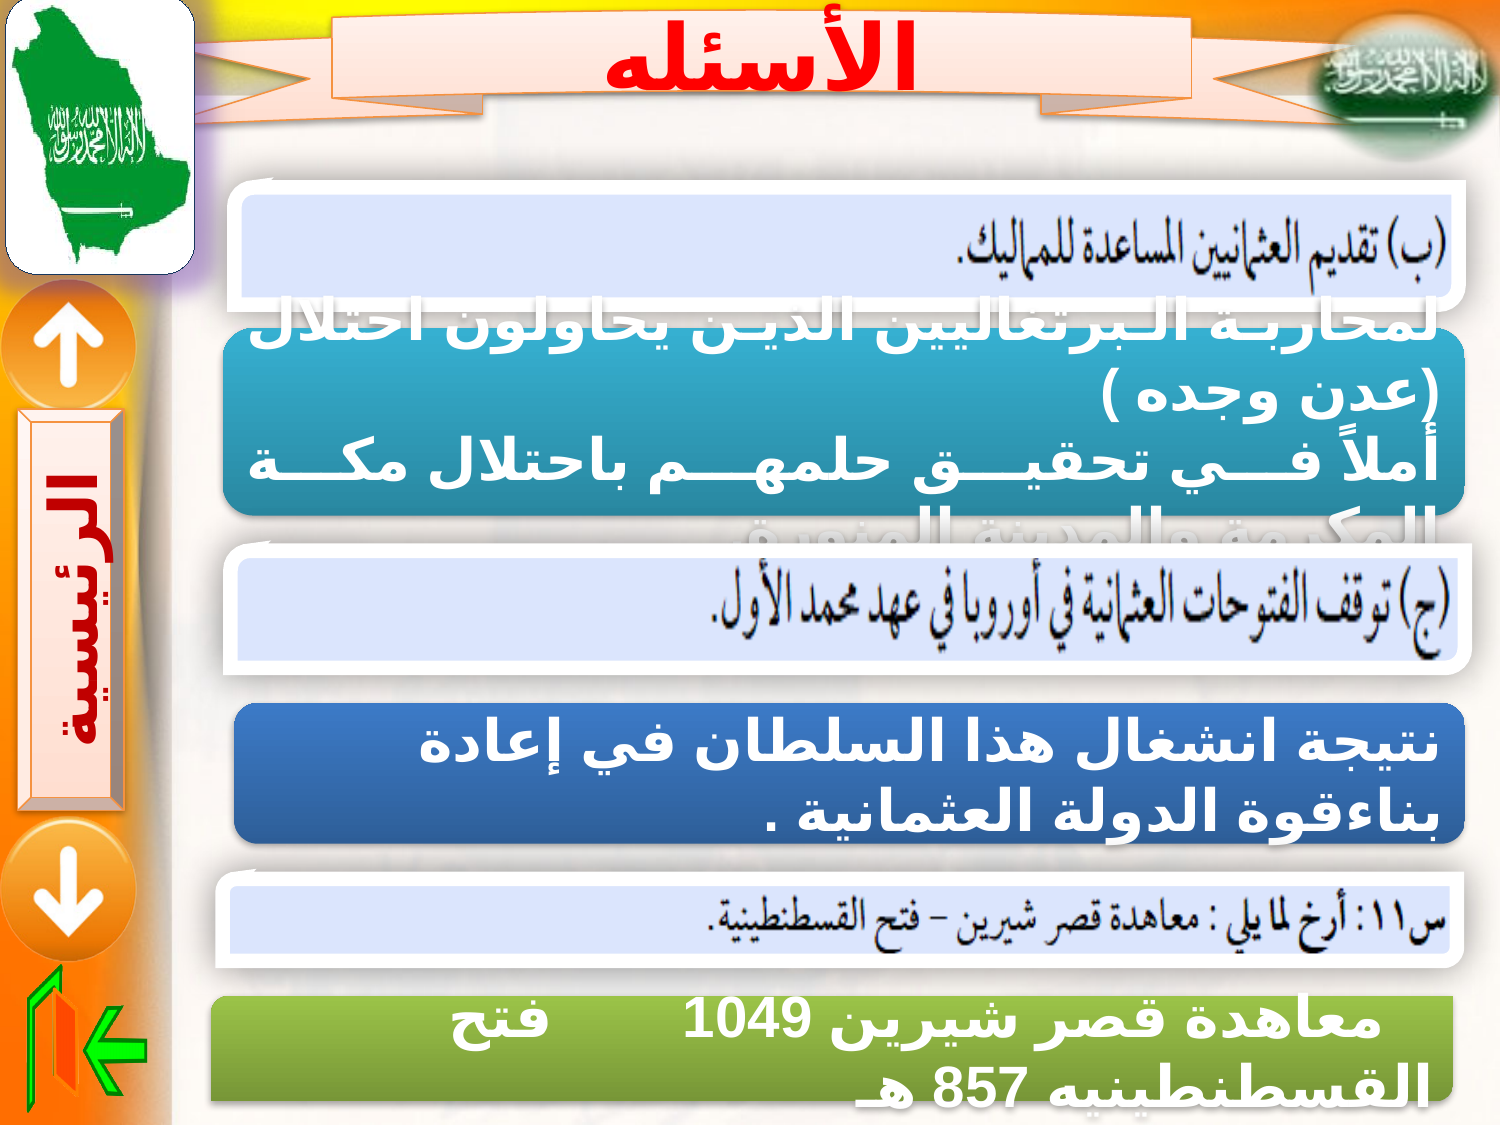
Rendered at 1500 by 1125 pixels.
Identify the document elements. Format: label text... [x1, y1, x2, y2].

picture [218, 60, 303, 105]
picture [5, 0, 195, 275]
text_box الأسئله [226, 9, 1287, 124]
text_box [0, 276, 154, 1125]
picture [154, 0, 1500, 1125]
text_box لمحاربة البرتغاليين الذين يحاولون احتلال (عدن وجده ) أملاً في تحقيق حلمهم باحتلال مكة المكرمة والمدينة المنورة. [222, 328, 1465, 516]
text_box معاهدة قصر شيرين 1049 فتح القسطنطينيه 857 هـ [210, 995, 1454, 1102]
text_box نتيجة انشغال هذا السلطان في إعادة بناءقوة الدولة العثمانية . [234, 703, 1465, 844]
